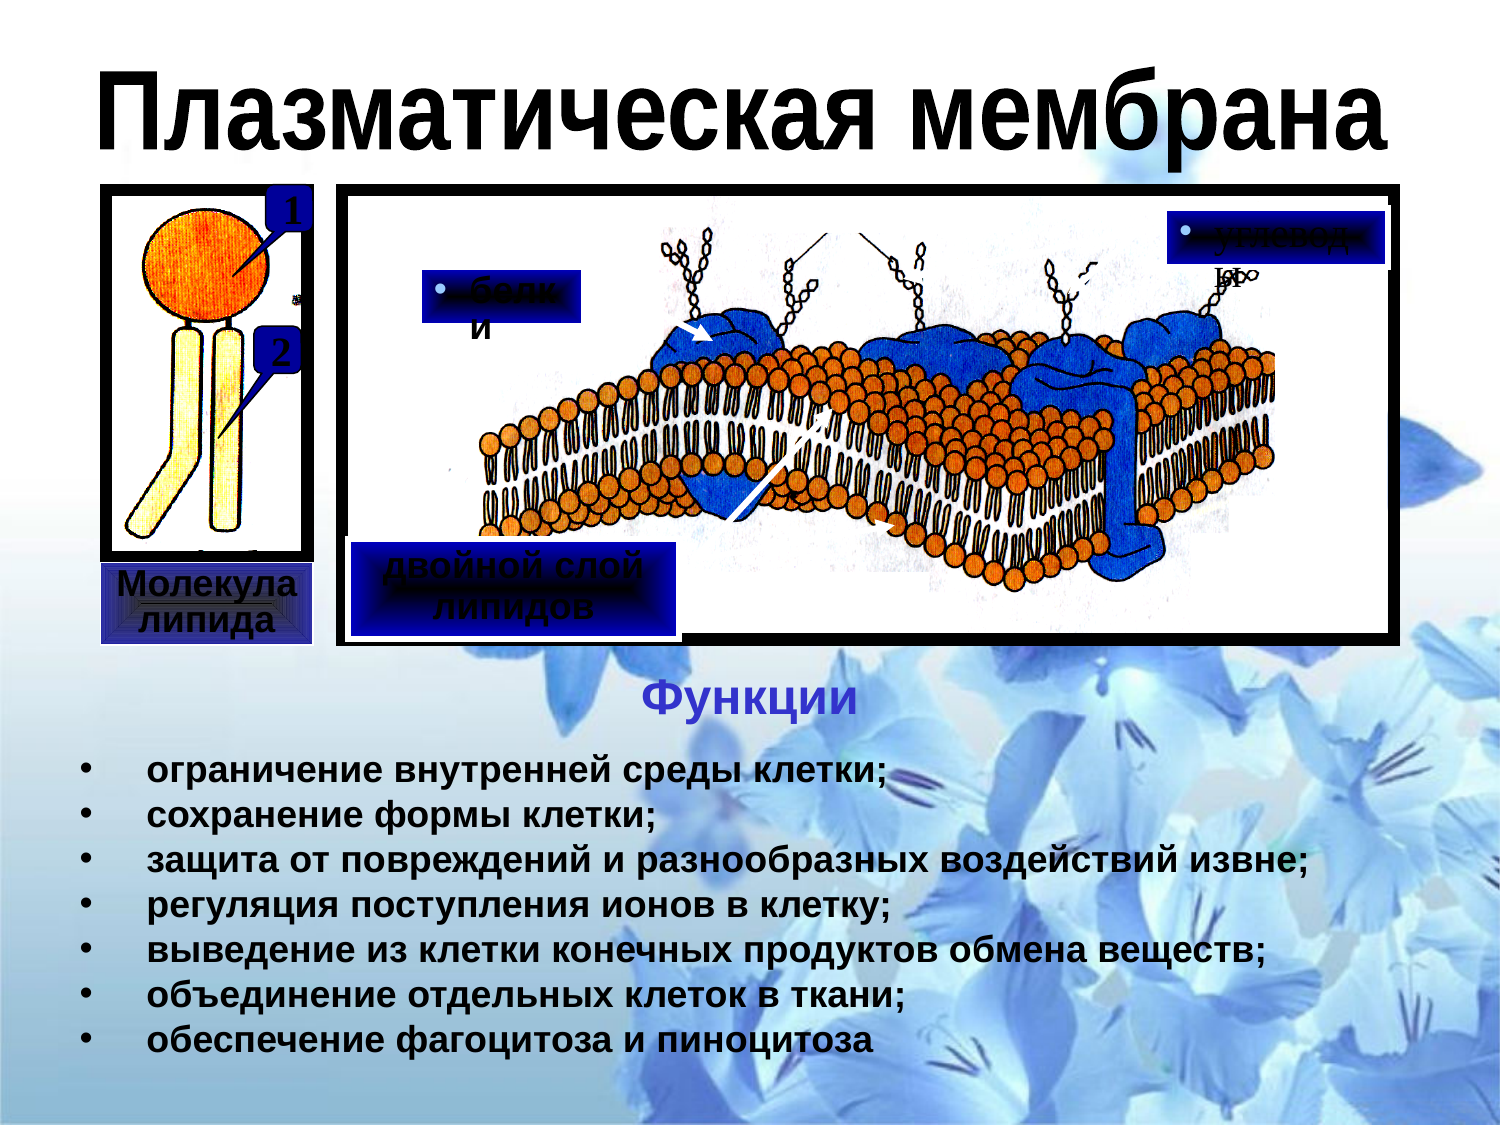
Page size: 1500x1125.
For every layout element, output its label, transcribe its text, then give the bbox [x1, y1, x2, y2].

text_box 1 [265, 184, 314, 232]
text_box Молекула липида [100, 562, 313, 645]
text_box Функции ограничение внутренней среды клетки; сохранение формы клетки; защита от повреждений и разнообразных воздействий извне; регуляция поступления ионов в клетку; выведение из клетки конечных продуктов обмена веществ; объединение отдельных клеток в ткани; обеспечение фагоцитоза и пиноцитоза [64, 656, 1436, 1113]
picture [0, 0, 1500, 1125]
